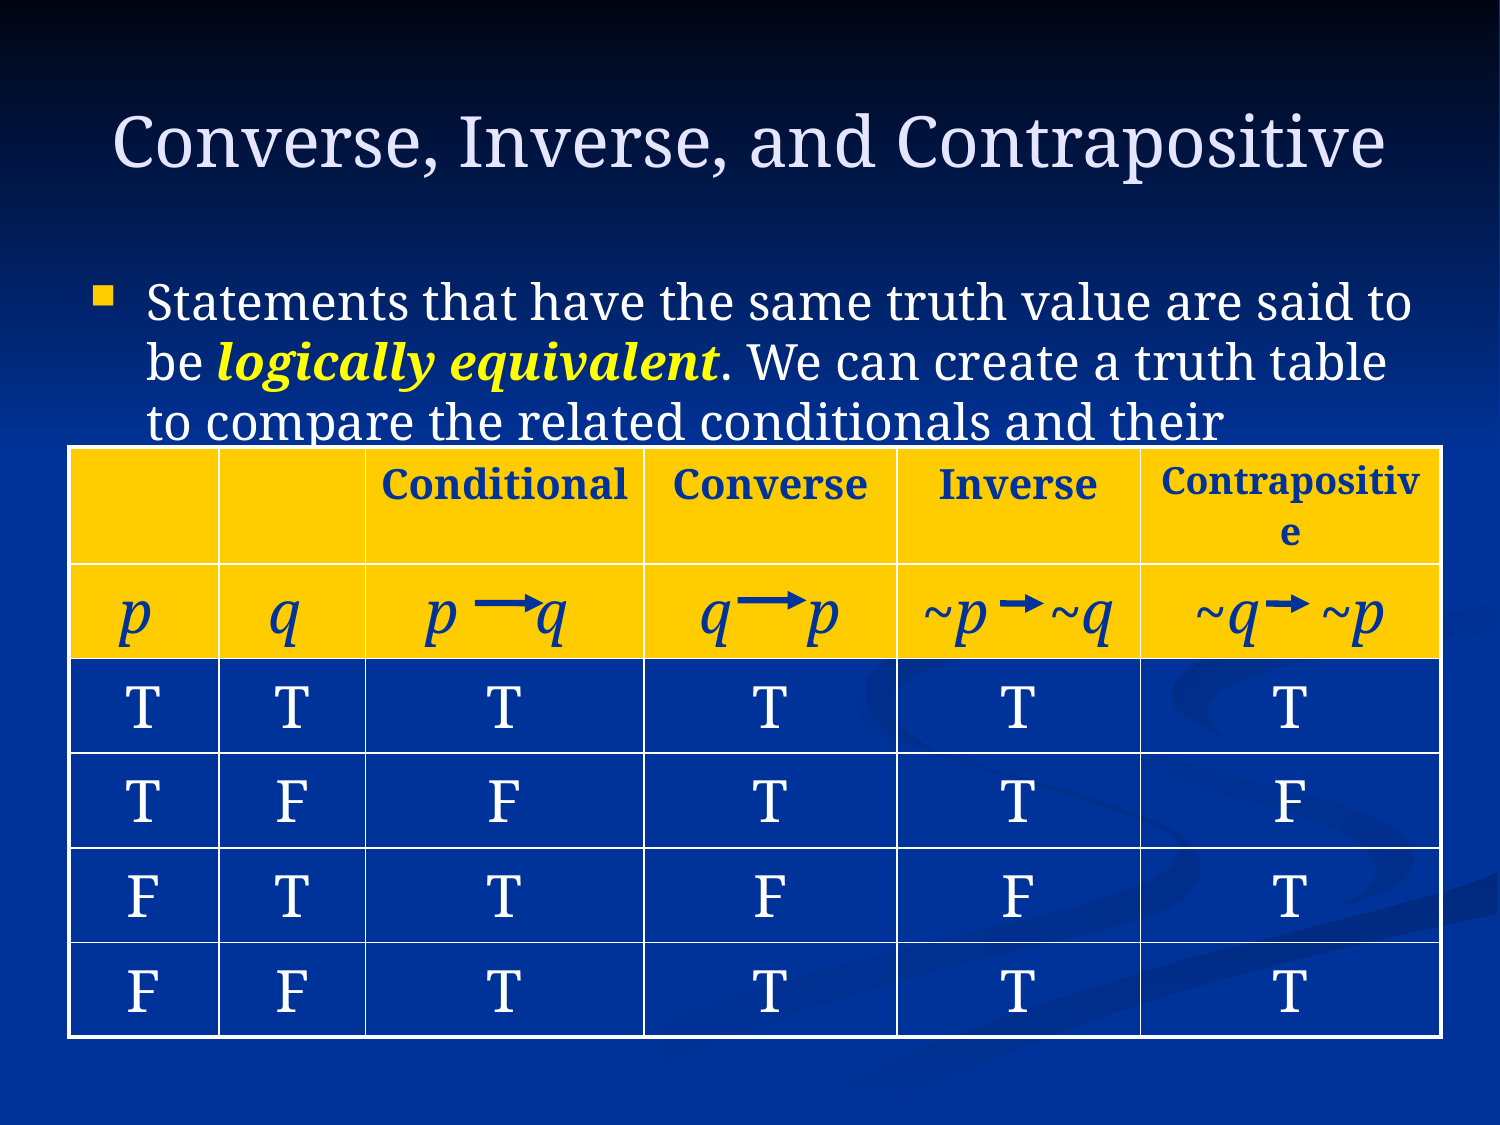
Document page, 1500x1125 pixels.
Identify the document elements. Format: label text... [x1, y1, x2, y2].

table_cell F [1141, 754, 1439, 847]
table_cell T [366, 659, 643, 752]
table_cell T [366, 849, 643, 942]
table_cell T [898, 754, 1140, 847]
table_cell F [71, 849, 218, 942]
text_box [737, 594, 807, 607]
list Statements that have the same truth value are said to be logically equivalent. We can create a truth table to compare the related conditionals and their relationships. [74, 262, 1444, 581]
table_header Contrapositive [1141, 449, 1439, 563]
table_cell T [220, 849, 365, 942]
text_box [474, 596, 544, 610]
table_cell ~q ~p [1141, 565, 1439, 658]
table_cell ~p ~q [898, 565, 1140, 658]
table_cell F [220, 754, 365, 847]
table_cell T [645, 754, 896, 847]
text_box [1266, 597, 1310, 610]
table_cell F [71, 943, 218, 1035]
table_cell T [898, 943, 1140, 1035]
table_cell F [645, 849, 896, 942]
table_cell p q [366, 565, 643, 658]
title Converse, Inverse, and Contrapositive [74, 44, 1426, 233]
table_header [220, 449, 365, 563]
table_cell T [645, 659, 896, 752]
table_cell T [1141, 849, 1439, 942]
table_cell T [71, 659, 218, 752]
table_cell T [645, 943, 896, 1035]
table_header Inverse [898, 449, 1140, 563]
table_header [71, 449, 218, 563]
table_cell F [898, 849, 1140, 942]
text_box [1000, 597, 1044, 610]
table_cell q p [645, 565, 896, 658]
table_cell p [71, 565, 218, 658]
table_cell T [1141, 943, 1439, 1035]
table_cell T [898, 659, 1140, 752]
table_cell T [220, 659, 365, 752]
table_header Converse [645, 449, 896, 563]
table_cell F [366, 754, 643, 847]
table_cell T [1141, 659, 1439, 752]
table_cell T [366, 943, 643, 1035]
table_cell F [220, 943, 365, 1035]
table_header Conditional [366, 449, 643, 563]
table_cell q [220, 565, 365, 658]
table_cell T [71, 754, 218, 847]
